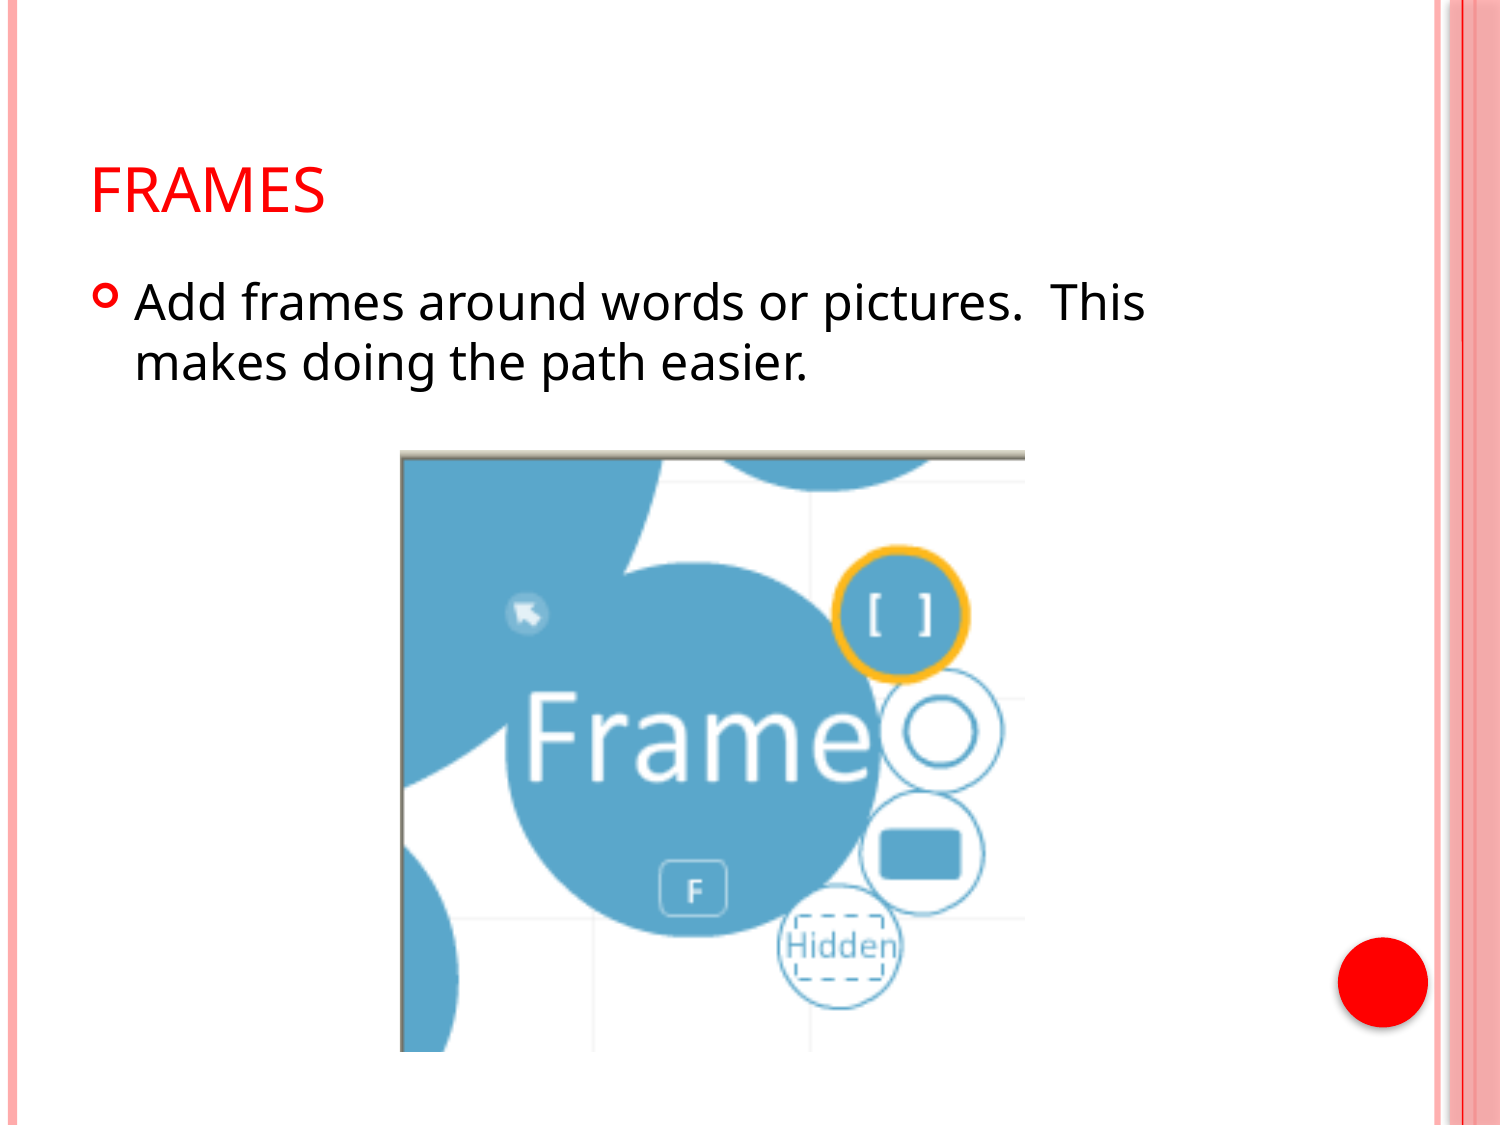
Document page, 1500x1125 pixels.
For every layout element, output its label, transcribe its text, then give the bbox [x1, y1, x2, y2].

picture [399, 449, 1026, 1053]
title Frames [75, 45, 1300, 233]
list Add frames around words or pictures. This makes doing the path easier. [75, 262, 1300, 1062]
